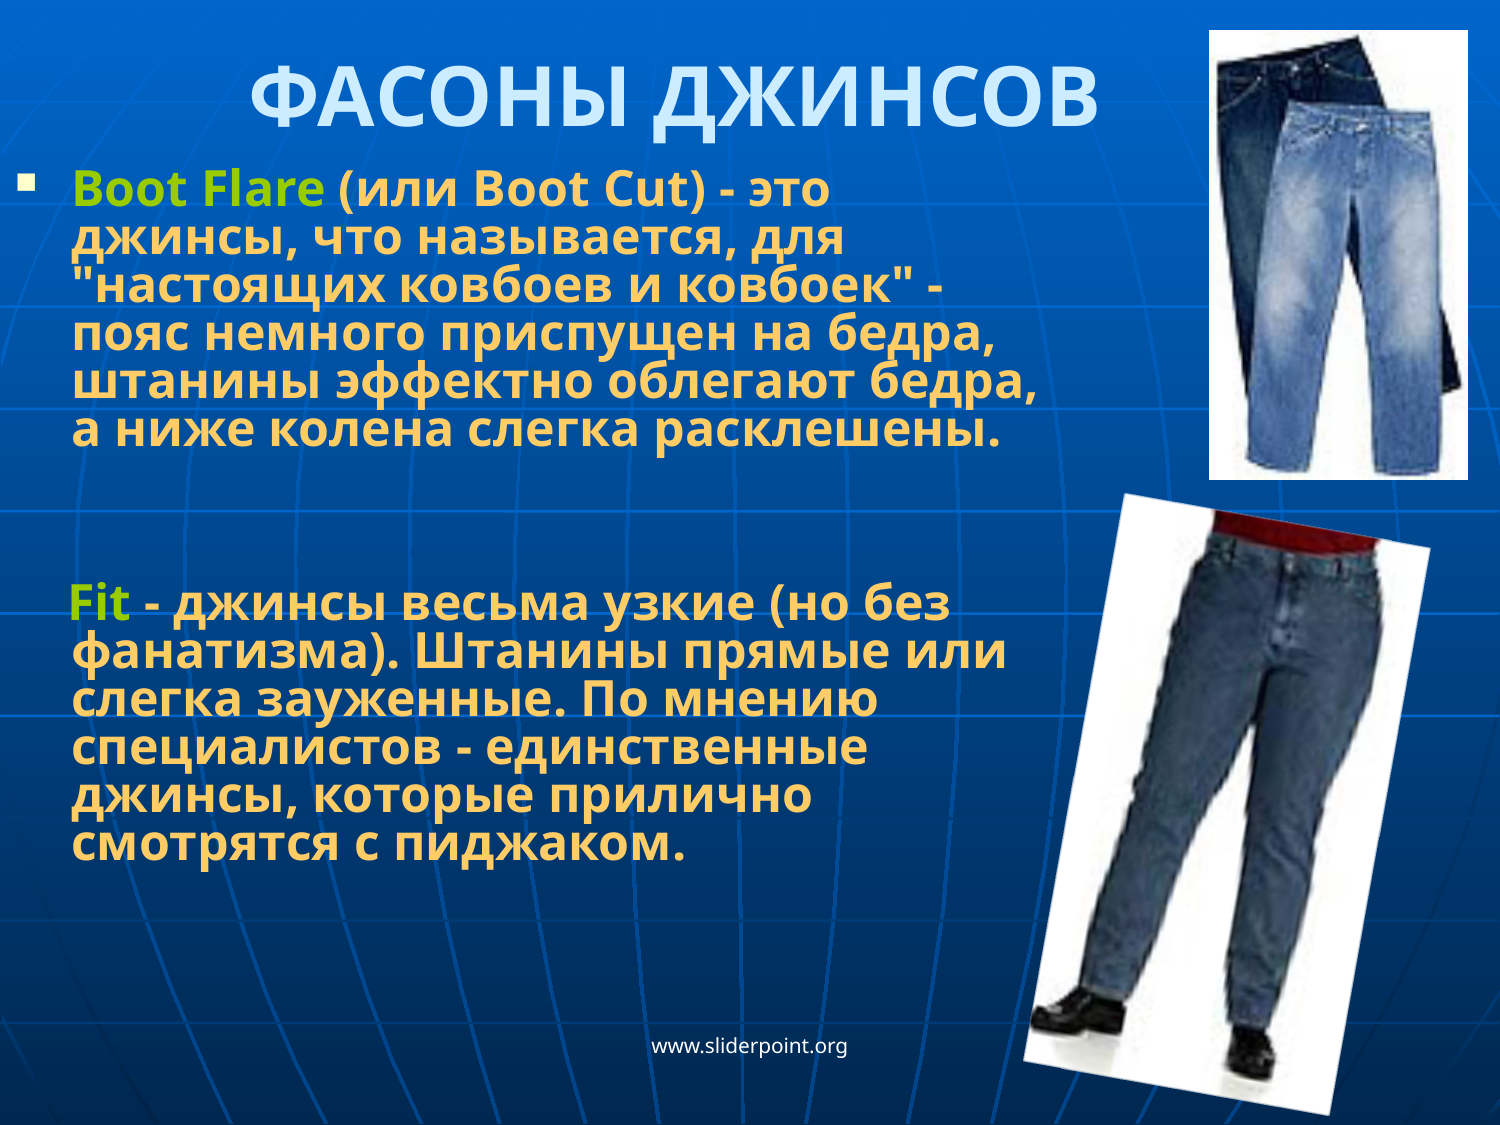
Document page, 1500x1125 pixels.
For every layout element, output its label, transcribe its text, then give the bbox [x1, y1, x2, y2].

footer www.sliderpoint.org [512, 1024, 988, 1101]
list Boot Flare (или Boot Cut) - это джинсы, что называется, для "настоящих ковбоев и ковбоек" - пояс немного приспущен на бедра, штанины эффектно облегают бедра, а ниже колена слегка расклешены. Fit - джинсы весьма узкие (но без фанатизма). Штанины прямые или слегка зауженные. По мнению специалистов - единственные джинсы, которые прилично смотрятся с пиджаком. [0, 160, 1058, 1083]
picture [1209, 30, 1469, 480]
title ФАСОНЫ ДЖИНСОВ [0, 0, 1351, 188]
picture [1025, 495, 1429, 1114]
